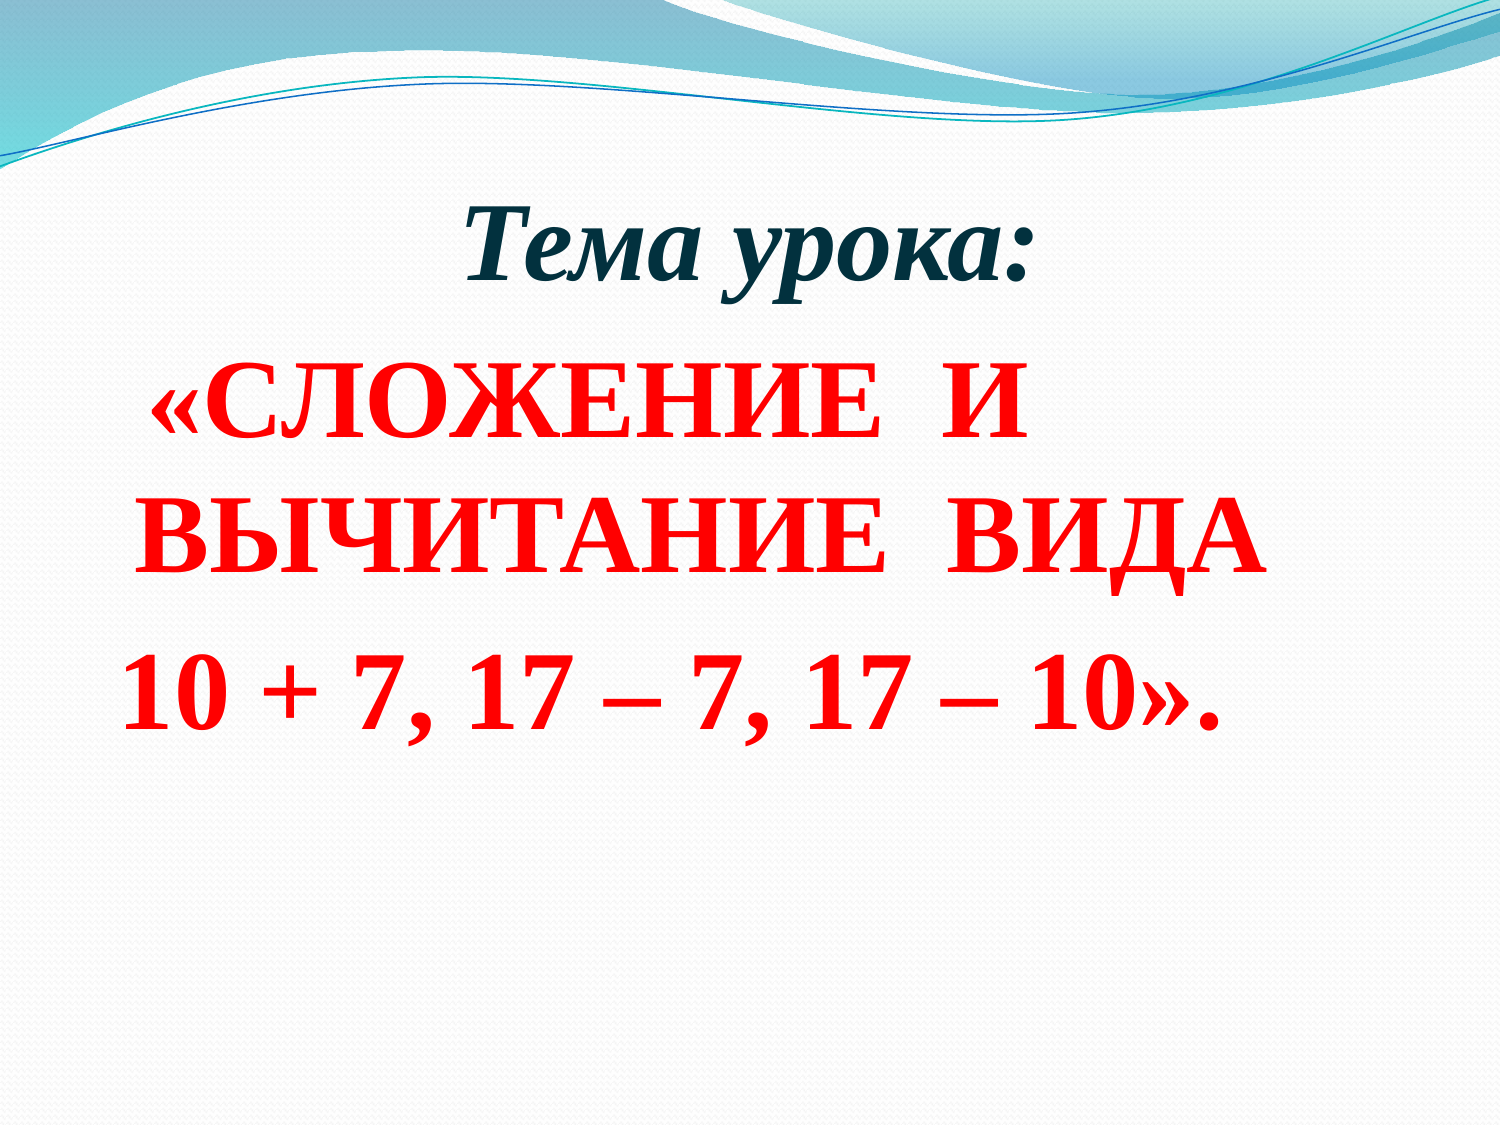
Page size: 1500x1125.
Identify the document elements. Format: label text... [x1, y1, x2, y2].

title Тема урока: [75, 115, 1425, 303]
list «СЛОЖЕНИЕ И ВЫЧИТАНИЕ ВИДА 10 + 7, 17 – 7, 17 – 10». [75, 317, 1425, 1038]
